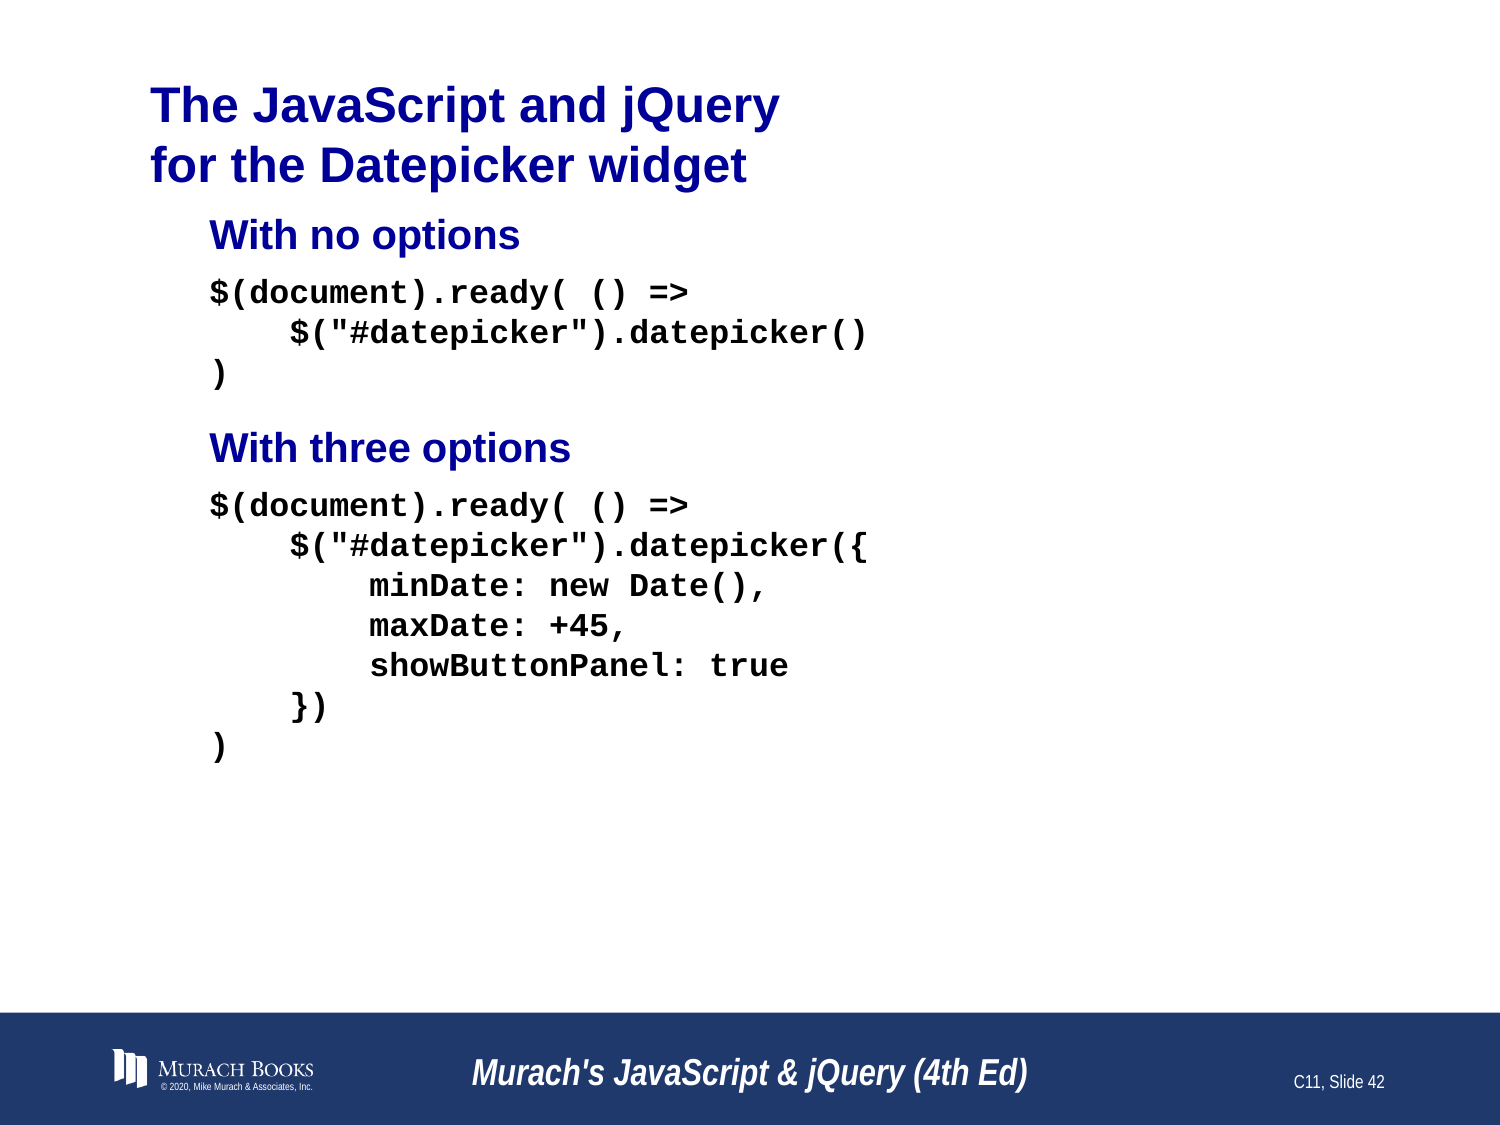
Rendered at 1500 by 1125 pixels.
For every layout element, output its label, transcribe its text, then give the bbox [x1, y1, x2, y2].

footer © 2020, Mike Murach & Associates, Inc. [12, 1025, 463, 1100]
list With no options $(document).ready( () => $("#datepicker").datepicker() ) With three options $(document).ready( () => $("#datepicker").datepicker({ minDate: new Date(), maxDate: +45, showButtonPanel: true }) ) [137, 200, 1350, 1000]
slide_number Murach's JavaScript & jQuery (4th Ed) [463, 1025, 1050, 1100]
title The JavaScript and jQuery for the Datepicker widget [150, 72, 1350, 194]
slide_number C11, Slide 42 [1087, 1025, 1400, 1100]
